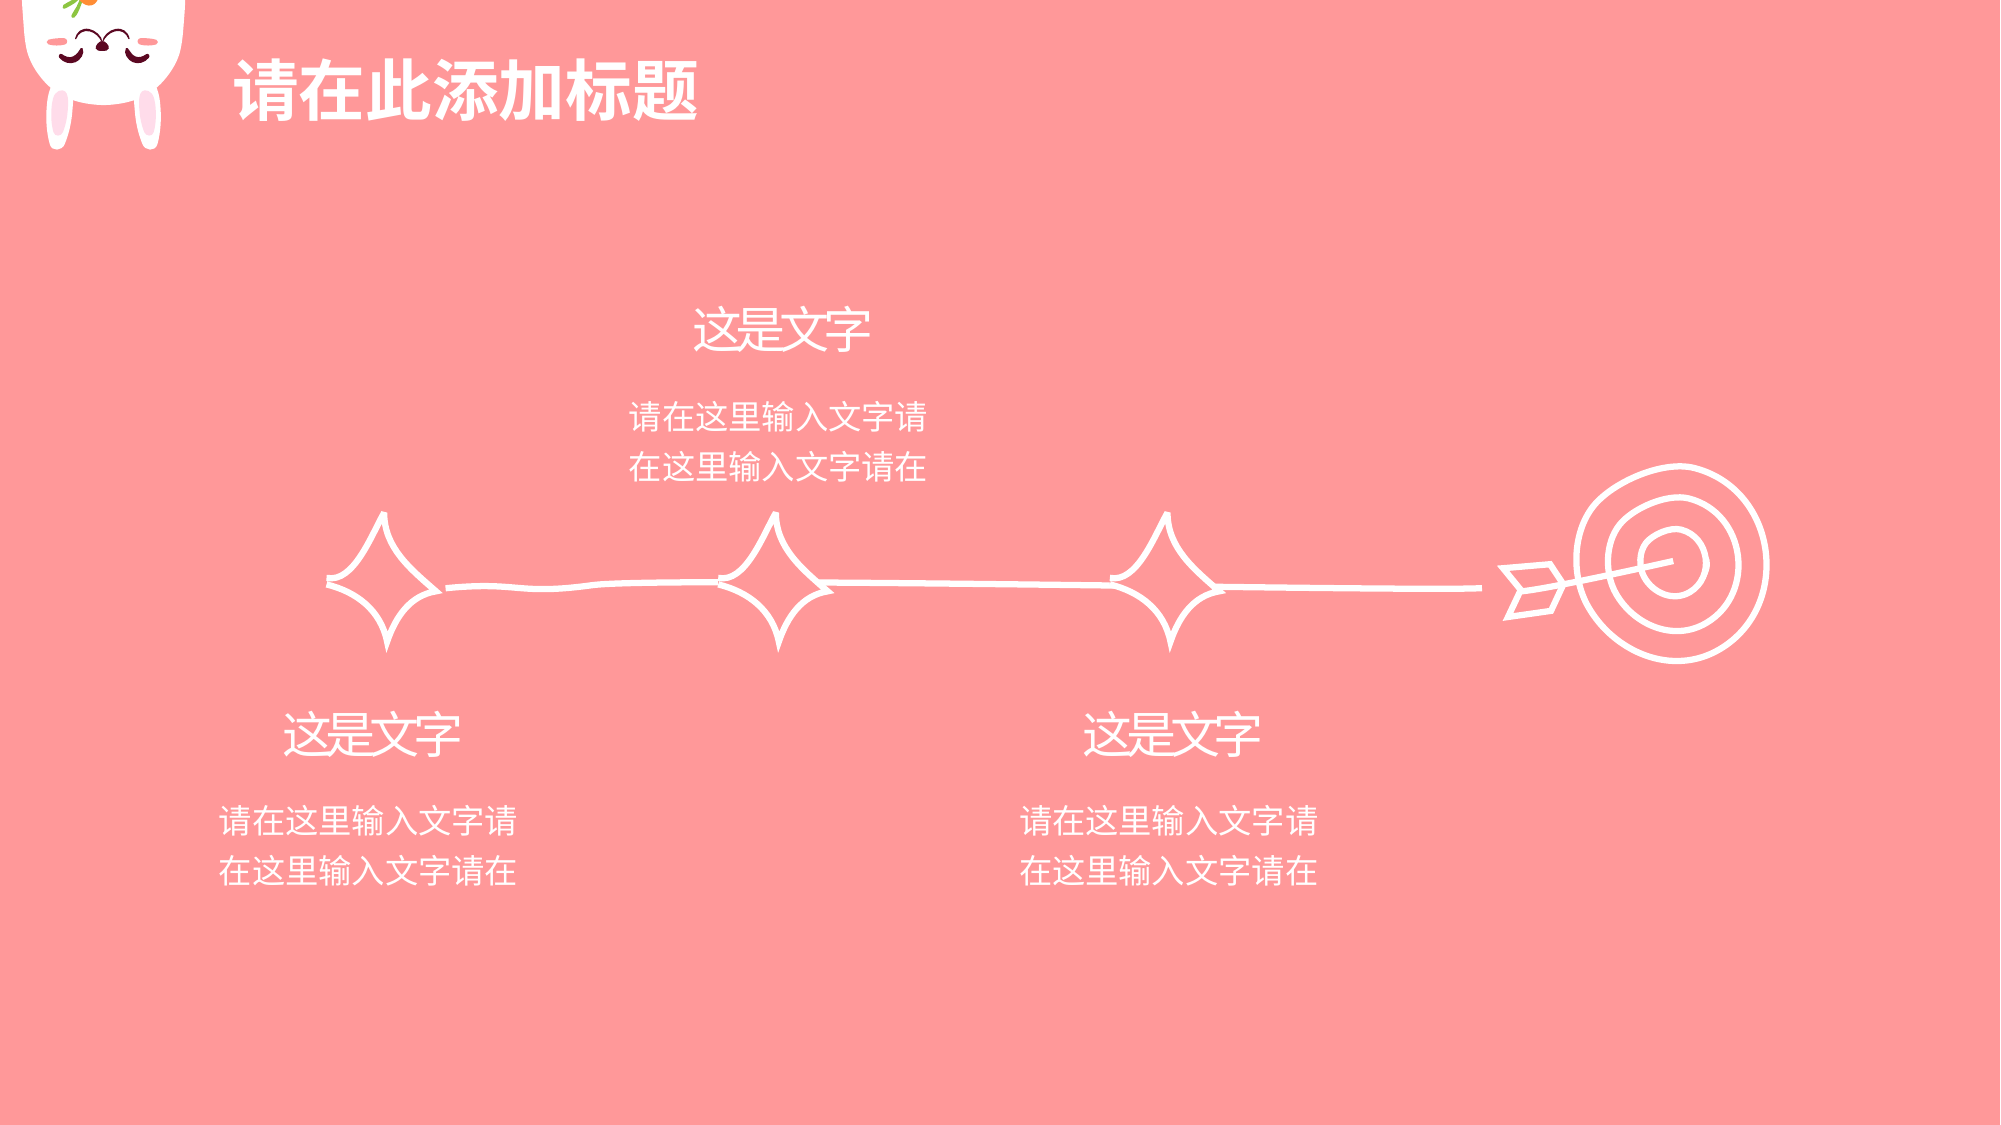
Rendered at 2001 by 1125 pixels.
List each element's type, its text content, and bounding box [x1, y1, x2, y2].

text_box 这是文字 [658, 291, 907, 366]
text_box 这是文字 [1048, 695, 1298, 771]
text_box 请在这里输入文字请在这里输入文字请在 [1004, 783, 1342, 898]
text_box 请在这里输入文字请在这里输入文字请在 [614, 378, 952, 494]
text_box [718, 512, 828, 642]
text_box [1527, 451, 1761, 687]
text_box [21, 0, 186, 153]
text_box [819, 582, 1121, 589]
text_box [326, 512, 437, 642]
text_box [445, 582, 729, 590]
text_box 这是文字 [248, 695, 497, 771]
text_box 请在这里输入文字请在这里输入文字请在 [204, 783, 542, 898]
text_box [1109, 512, 1220, 642]
text_box 请在此添加标题 [209, 41, 722, 137]
